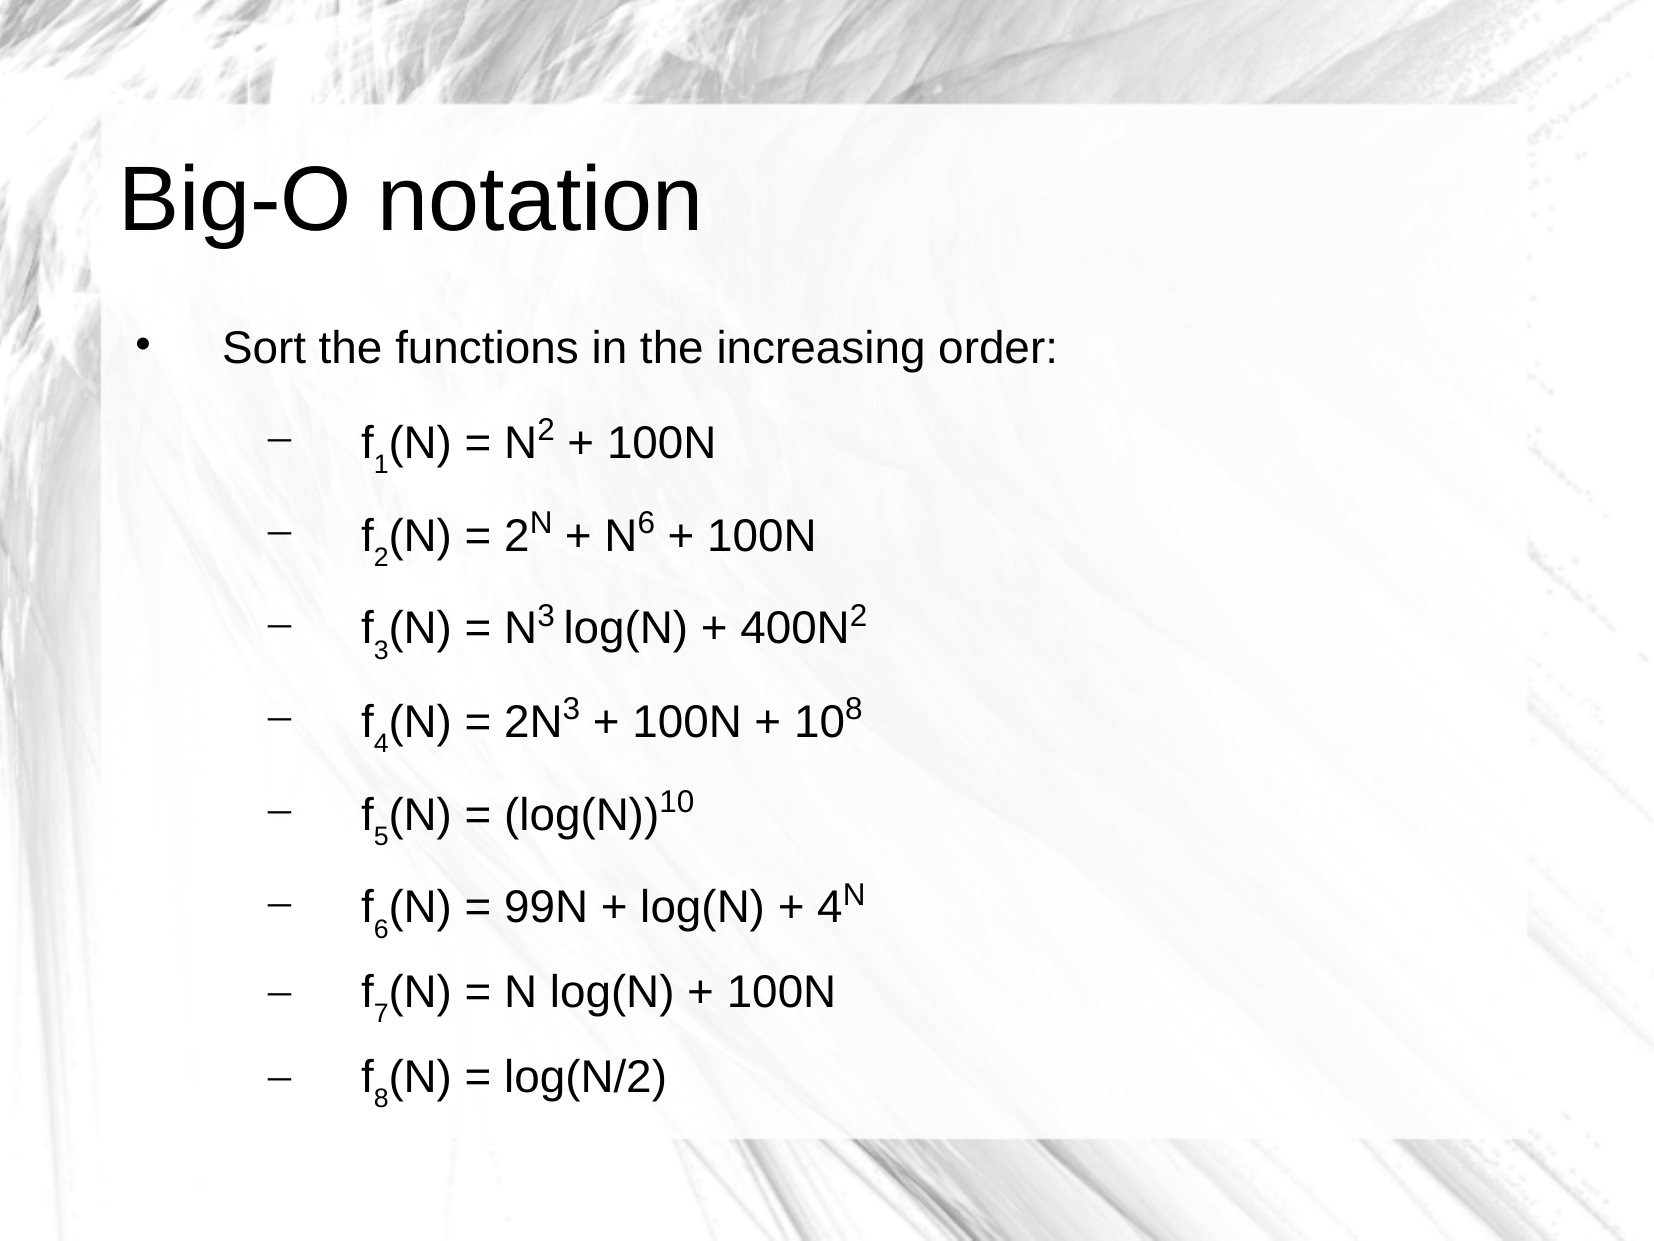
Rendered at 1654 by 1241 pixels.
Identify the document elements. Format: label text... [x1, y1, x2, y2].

list Sort the functions in the increasing order: f1(N) = N2 + 100N f2(N) = 2N + N6 + 100N f3(N) = N3 log(N) + 400N2 f4(N) = 2N3 + 100N + 108 f5(N) = (log(N))10 f6(N) = 99N + log(N) + 4N f7(N) = N log(N) + 100N f8(N) = log(N/2) [118, 319, 1571, 1109]
picture [0, 0, 1654, 1241]
title Big-O notation [118, 112, 1506, 281]
